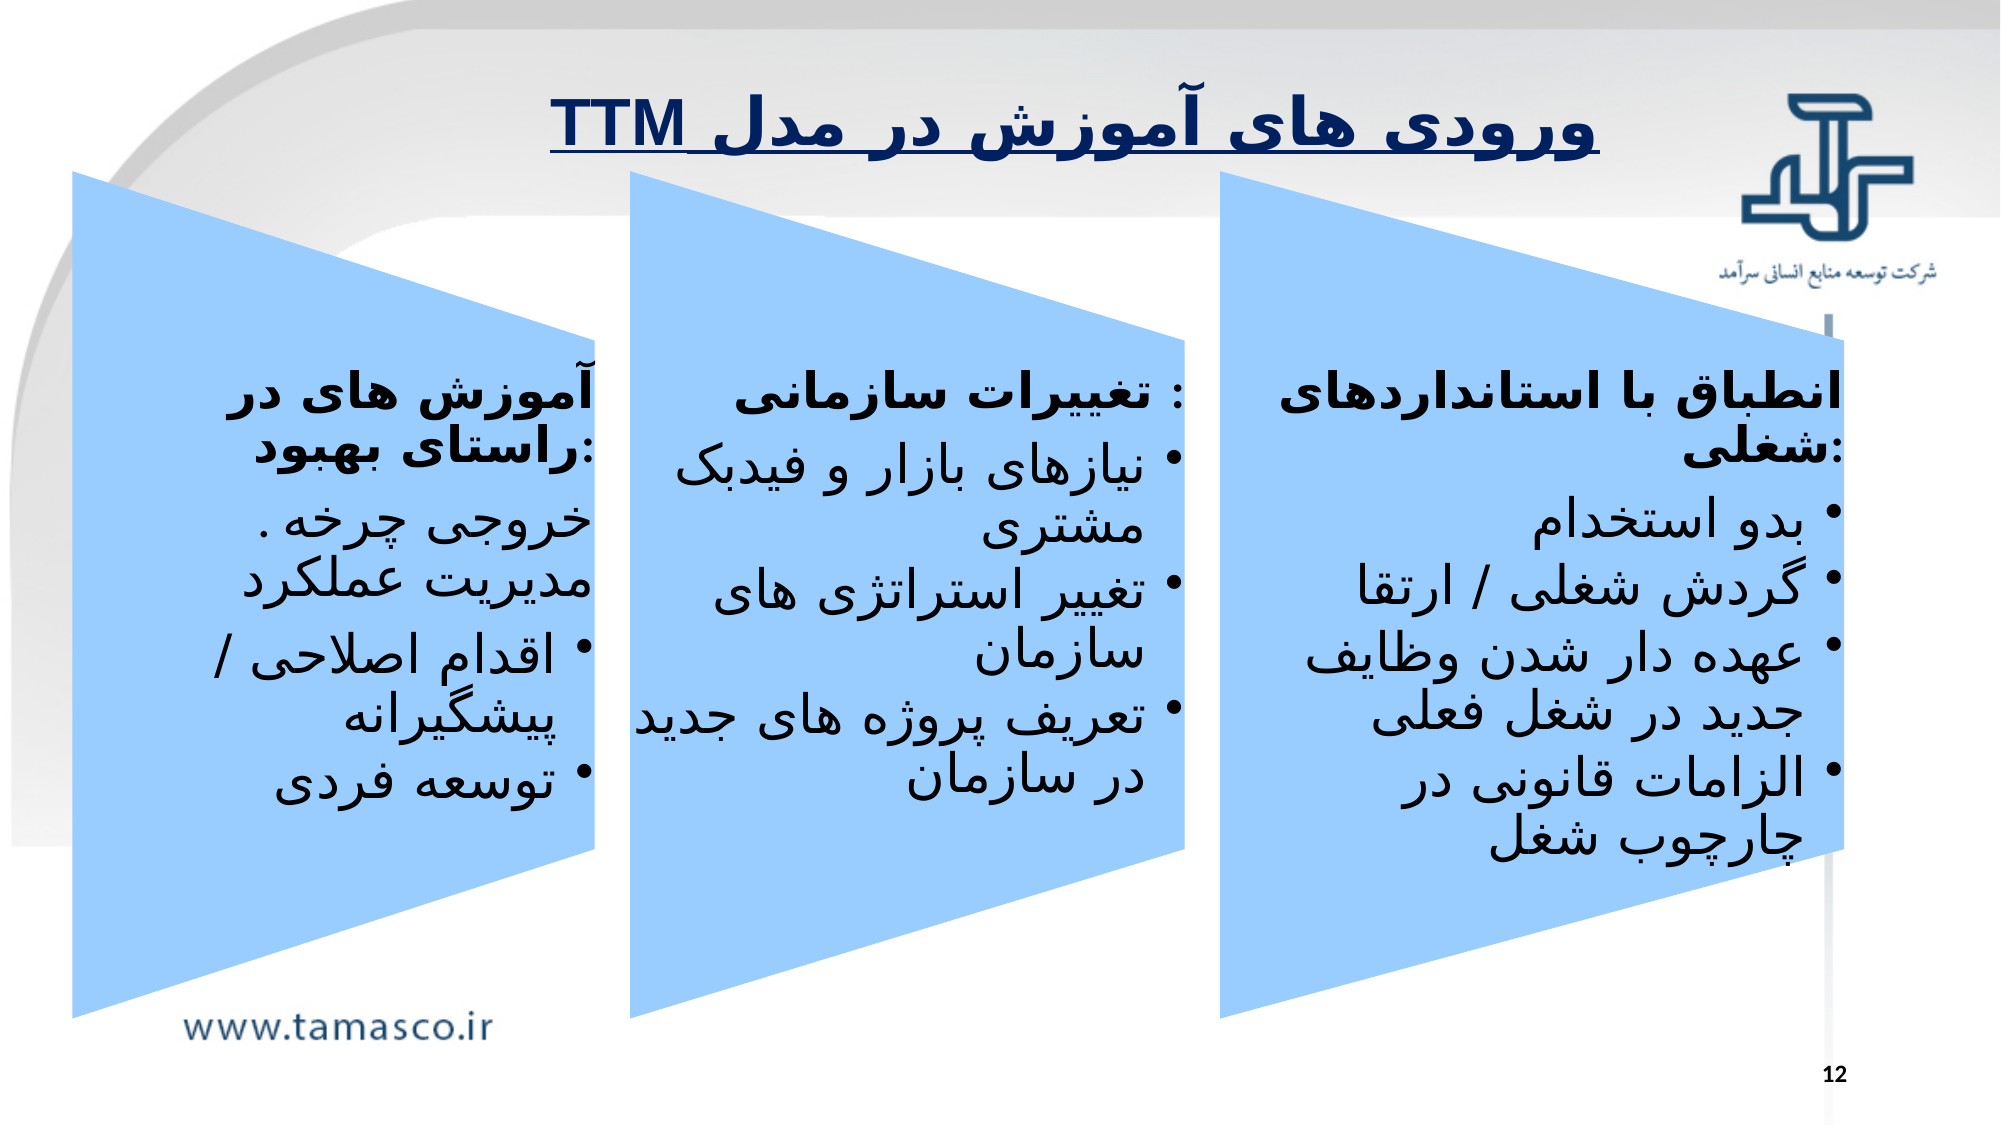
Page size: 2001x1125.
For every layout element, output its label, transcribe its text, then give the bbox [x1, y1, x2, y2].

slide_number 12 [1412, 1042, 1863, 1103]
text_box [71, 171, 1845, 1019]
picture [0, 0, 2001, 1125]
text_box ورودی های آموزش در مدل TTM [126, 63, 2000, 175]
